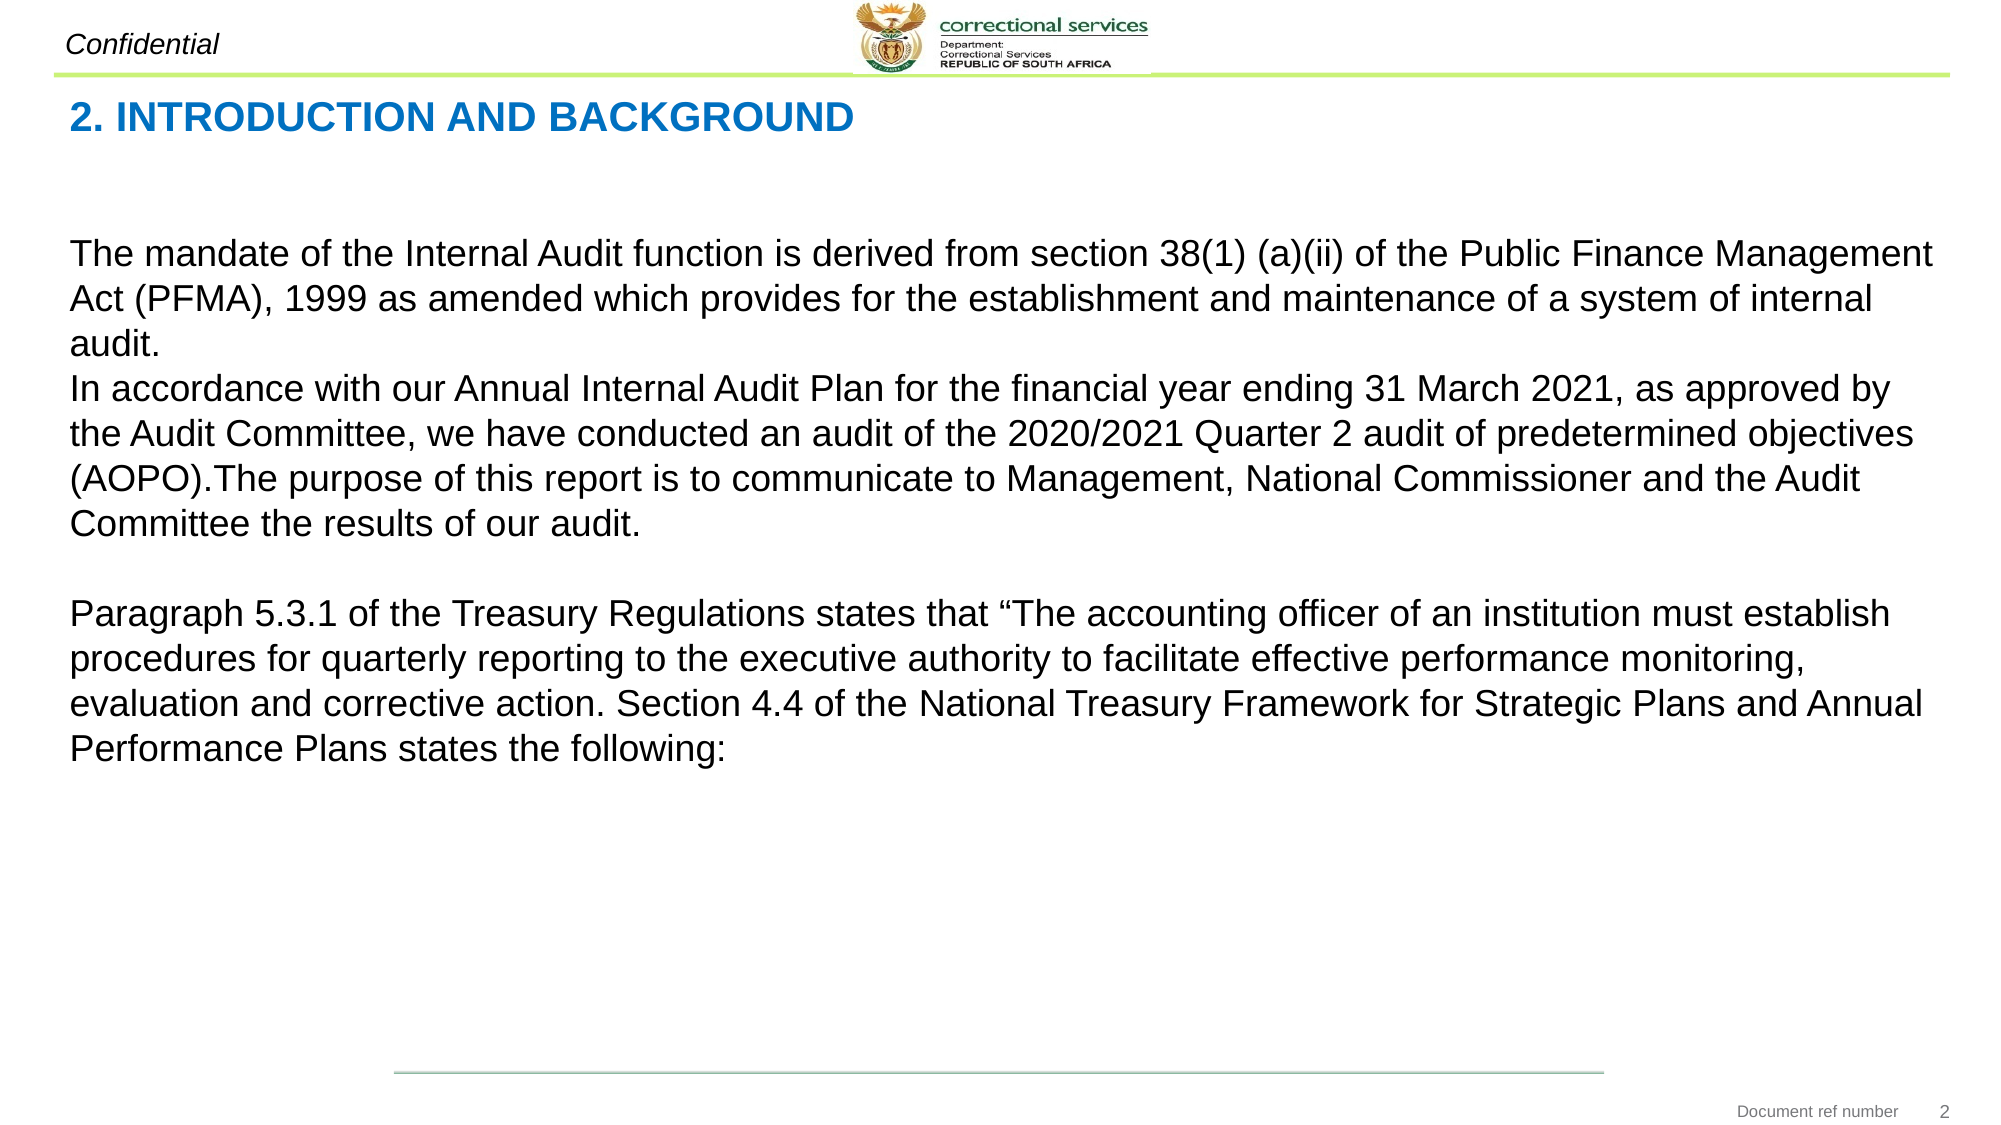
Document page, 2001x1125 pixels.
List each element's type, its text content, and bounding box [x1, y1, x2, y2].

picture [393, 1067, 1605, 1074]
picture [853, 0, 1151, 41]
text_box [396, 230, 1627, 350]
text_box 2. INTRODUCTION AND BACKGROUND The mandate of the Internal Audit function is derived from section 38(1) (a)(ii) of the Public Finance Management Act (PFMA), 1999 as amended which provides for the establishment and maintenance of a system of internal audit. In accordance with our Annual Internal Audit Plan for the financial year ending 31 March 2021, as approved by the Audit Committee, we have conducted an audit of the 2020/2021 Quarter 2 audit of predetermined objectives (AOPO).The purpose of this report is to communicate to Management, National Commissioner and the Audit Committee the results of our audit. Paragraph 5.3.1 of the Treasury Regulations states that “The accounting officer of an institution must establish procedures for quarterly reporting to the executive authority to facilitate effective performance monitoring, evaluation and corrective action. Section 4.4 of the National Treasury Framework for Strategic Plans and Annual Performance Plans states the following: [54, 41, 1955, 872]
